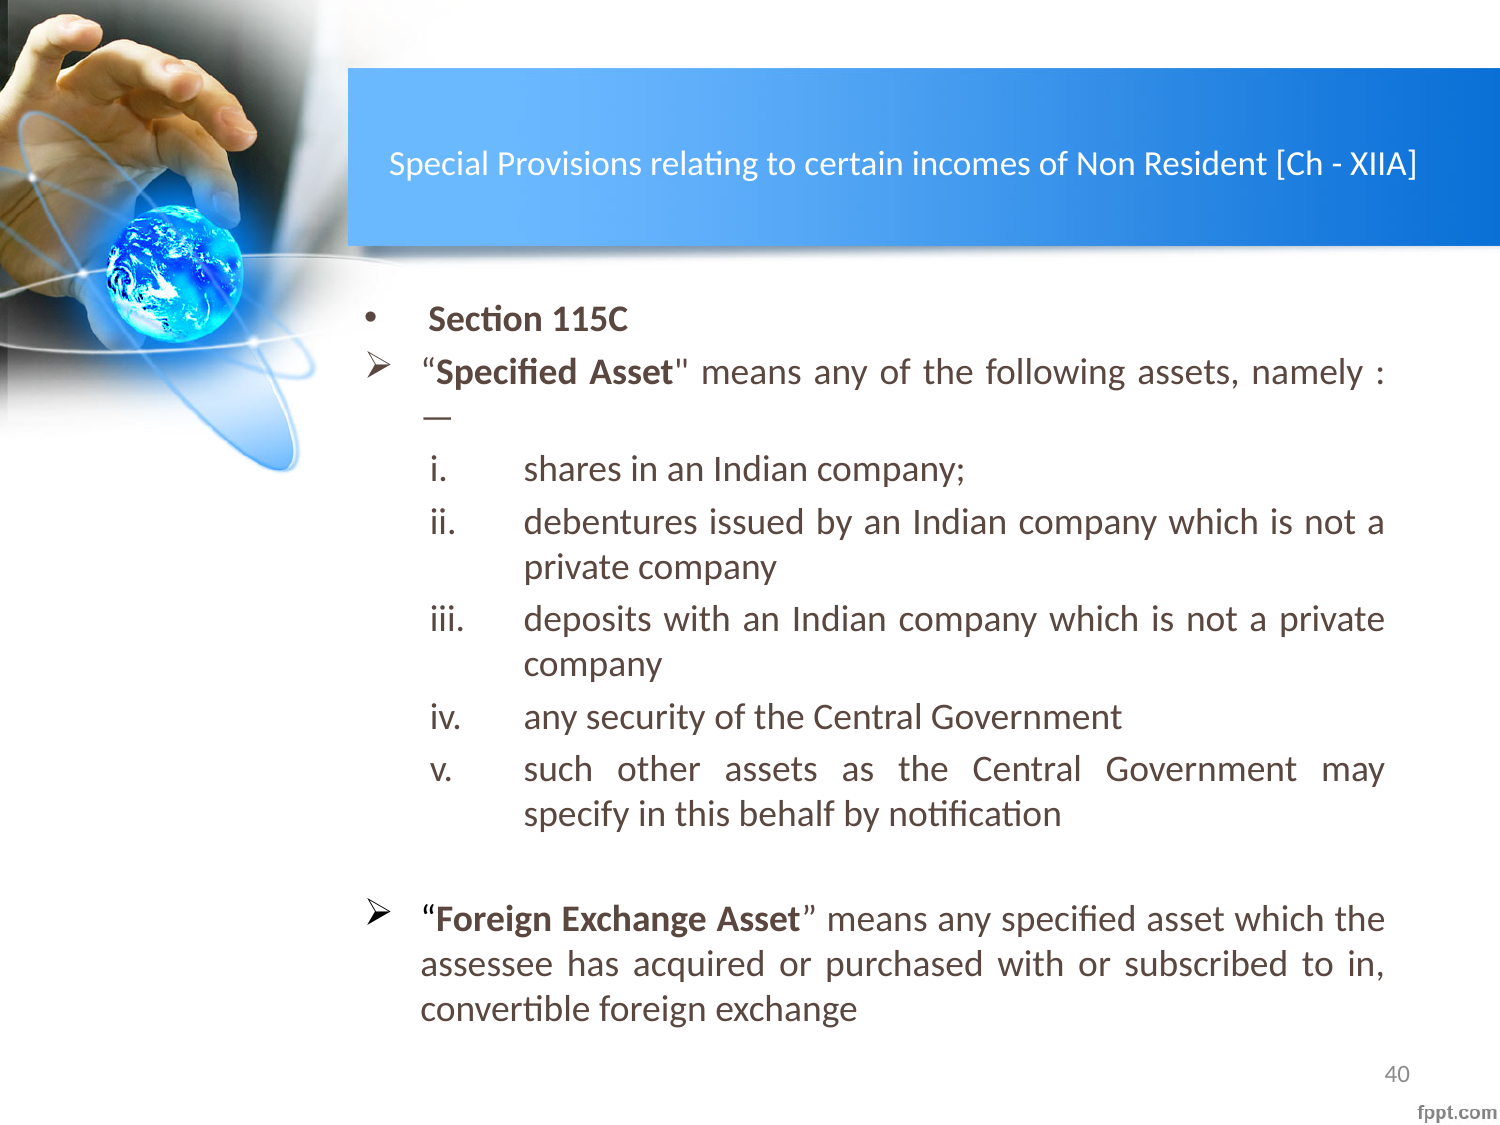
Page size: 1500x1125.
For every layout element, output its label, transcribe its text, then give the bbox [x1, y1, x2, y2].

picture [0, 0, 1500, 1125]
title Special Provisions relating to certain incomes of Non Resident [Ch - XIIA] [374, 111, 1452, 212]
slide_number 40 [1074, 1042, 1425, 1103]
list Section 115C “Specified Asset" means any of the following assets, namely :— shares in an Indian company; debentures issued by an Indian company which is not a private company deposits with an Indian company which is not a private company any security of the Central Government such other assets as the Central Government may specify in this behalf by notification “Foreign Exchange Asset” means any specified asset which the assessee has acquired or purchased with or subscribed to in, convertible foreign exchange [349, 286, 1402, 1039]
